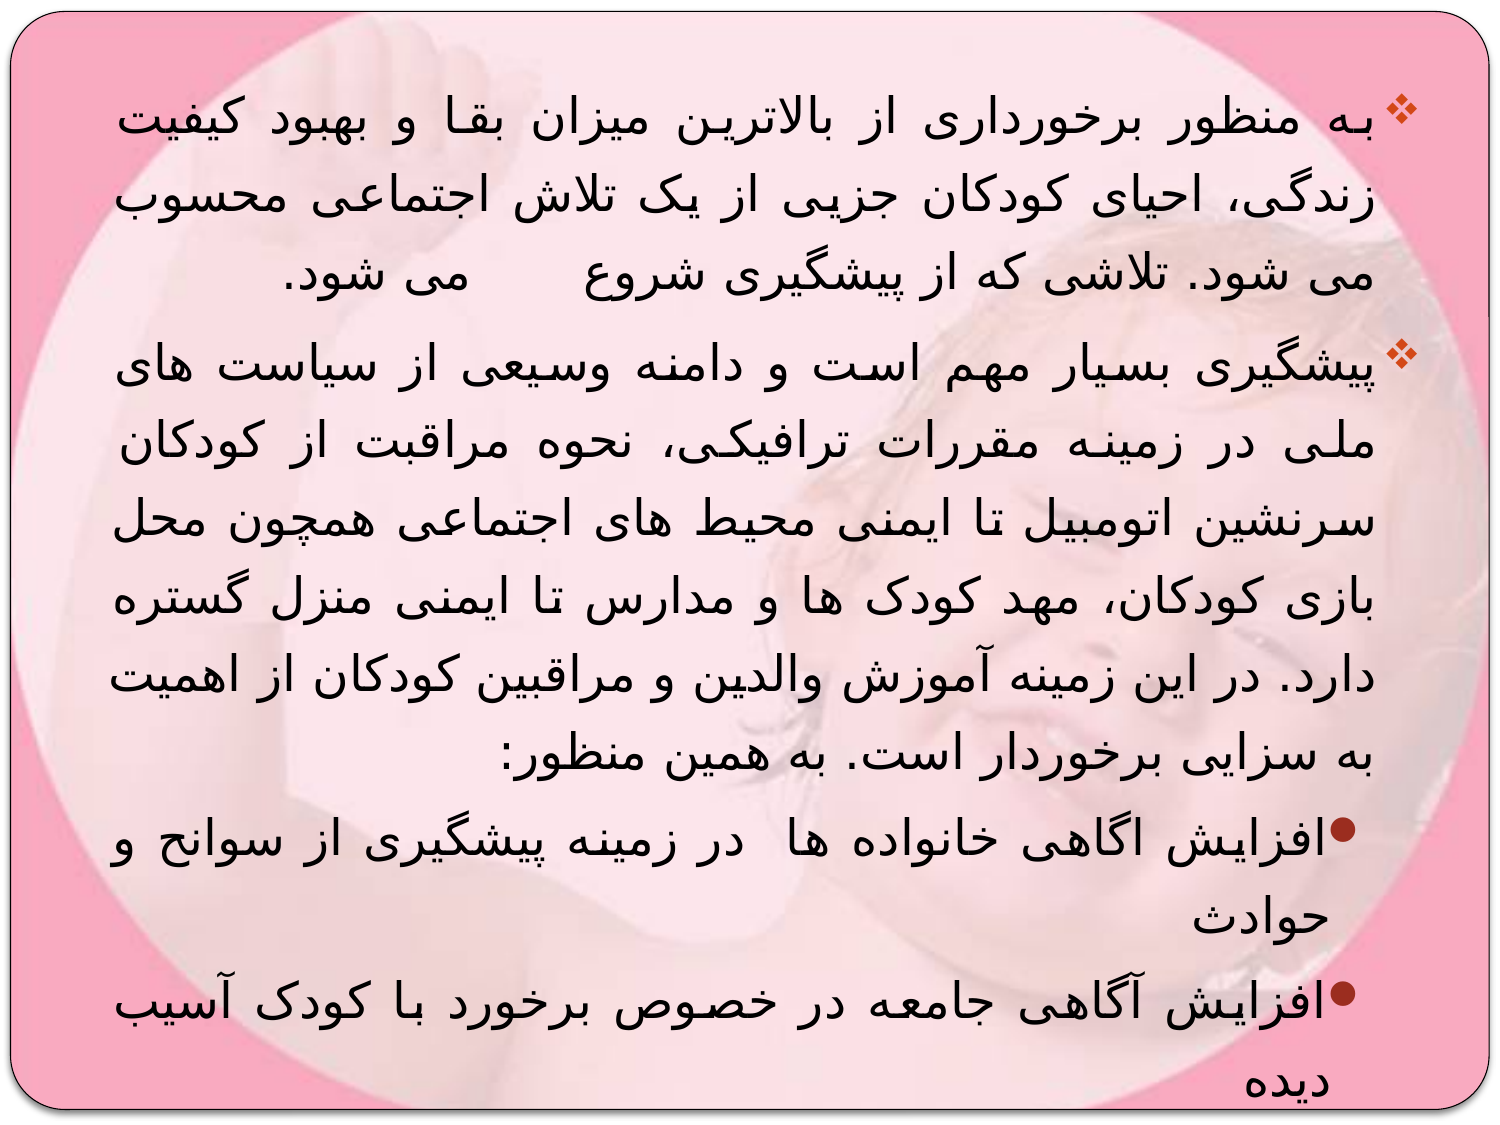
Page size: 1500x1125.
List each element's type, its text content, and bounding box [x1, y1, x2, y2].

picture [12, 12, 1488, 1108]
list به منظور برخورداری از بالاترین میزان بقا و بهبود کیفیت زندگی، احیای کودکان جزیی از یک تلاش اجتماعی محسوب می شود. تلاشی که از پیشگیری شروع می شود. پیشگیری بسیار مهم است و دامنه وسیعی از سیاست های ملی در زمینه مقررات ترافیکی، نحوه مراقبت از کودکان سرنشین اتومبیل تا ایمنی محیط های اجتماعی همچون محل بازی کودکان، مهد کودک ها و مدارس تا ایمنی منزل گستره دارد. در این زمینه آموزش والدین و مراقبین کودکان از اهمیت به سزایی برخوردار است. به همین منظور: افزایش اگاهی خانواده ها در زمینه پیشگیری از سوانح و حوادث افزایش آگاهی جامعه در خصوص برخورد با کودک آسیب دیده افزایش اگاهی ارائه دهندگان خدمت در زمینه پیشگیری از سوانح و حوادث و برخورد با کودک آسیب دیده [93, 58, 1437, 1059]
